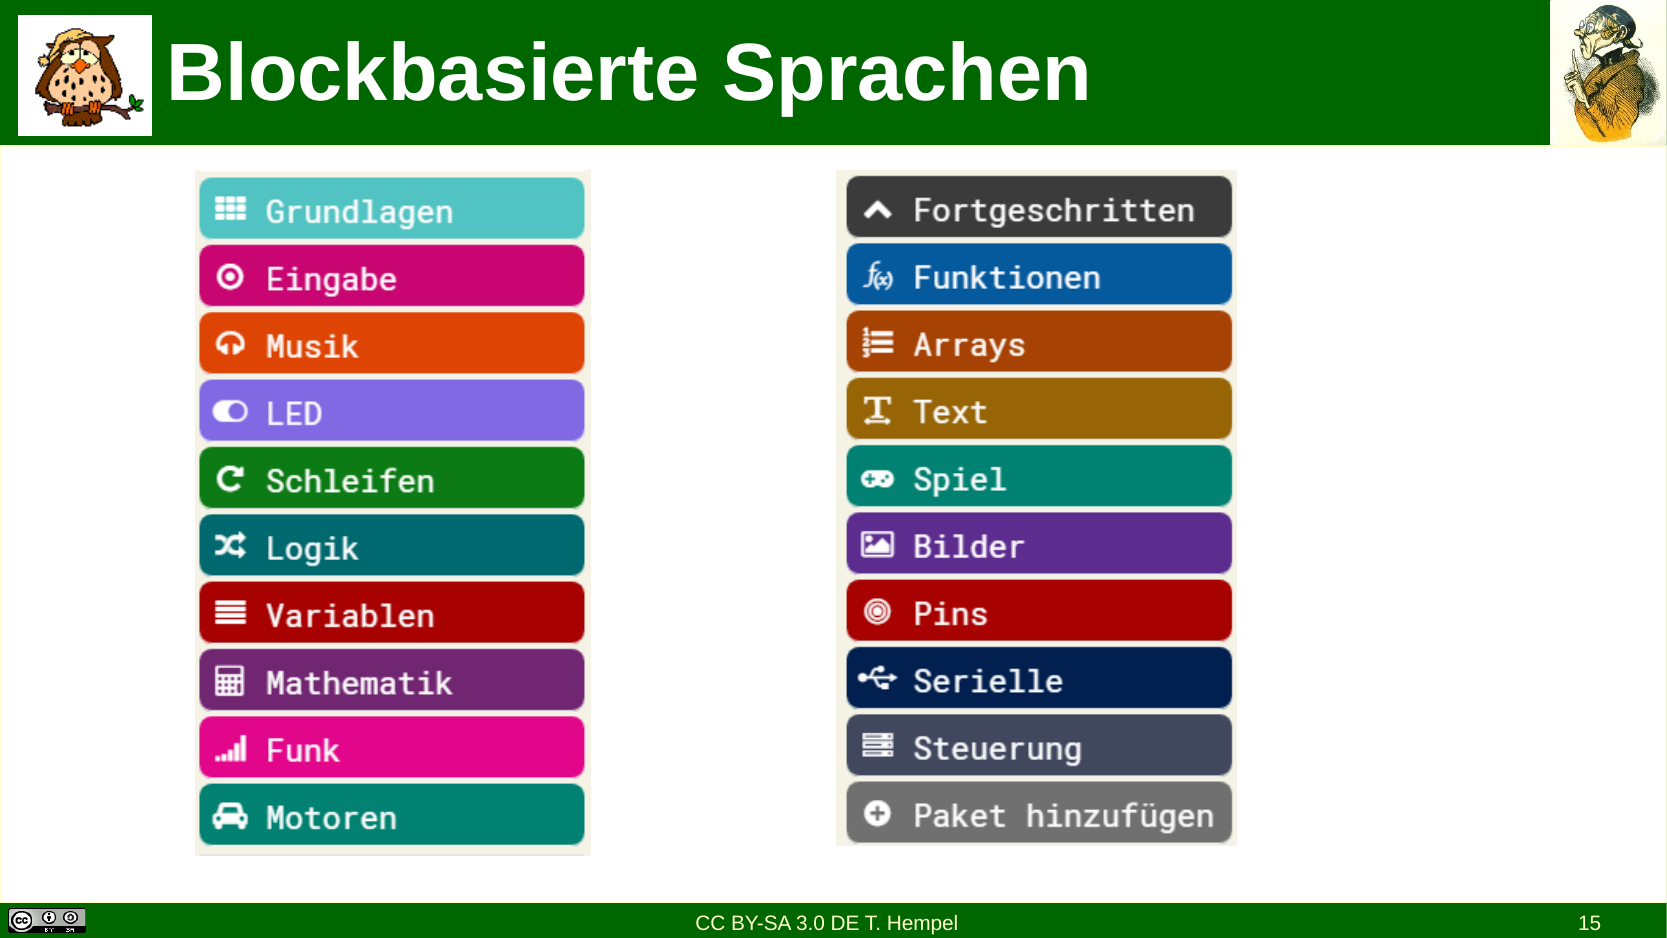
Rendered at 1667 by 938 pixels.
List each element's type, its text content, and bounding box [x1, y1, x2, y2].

picture [18, 15, 152, 136]
picture [836, 170, 1237, 846]
picture [8, 908, 86, 933]
picture [1550, 0, 1667, 146]
footer CC BY-SA 3.0 DE T. Hempel [465, 901, 1188, 927]
picture [195, 170, 591, 856]
slide_number 15 [1227, 901, 1616, 927]
title Blockbasierte Sprachen [151, 17, 1531, 125]
